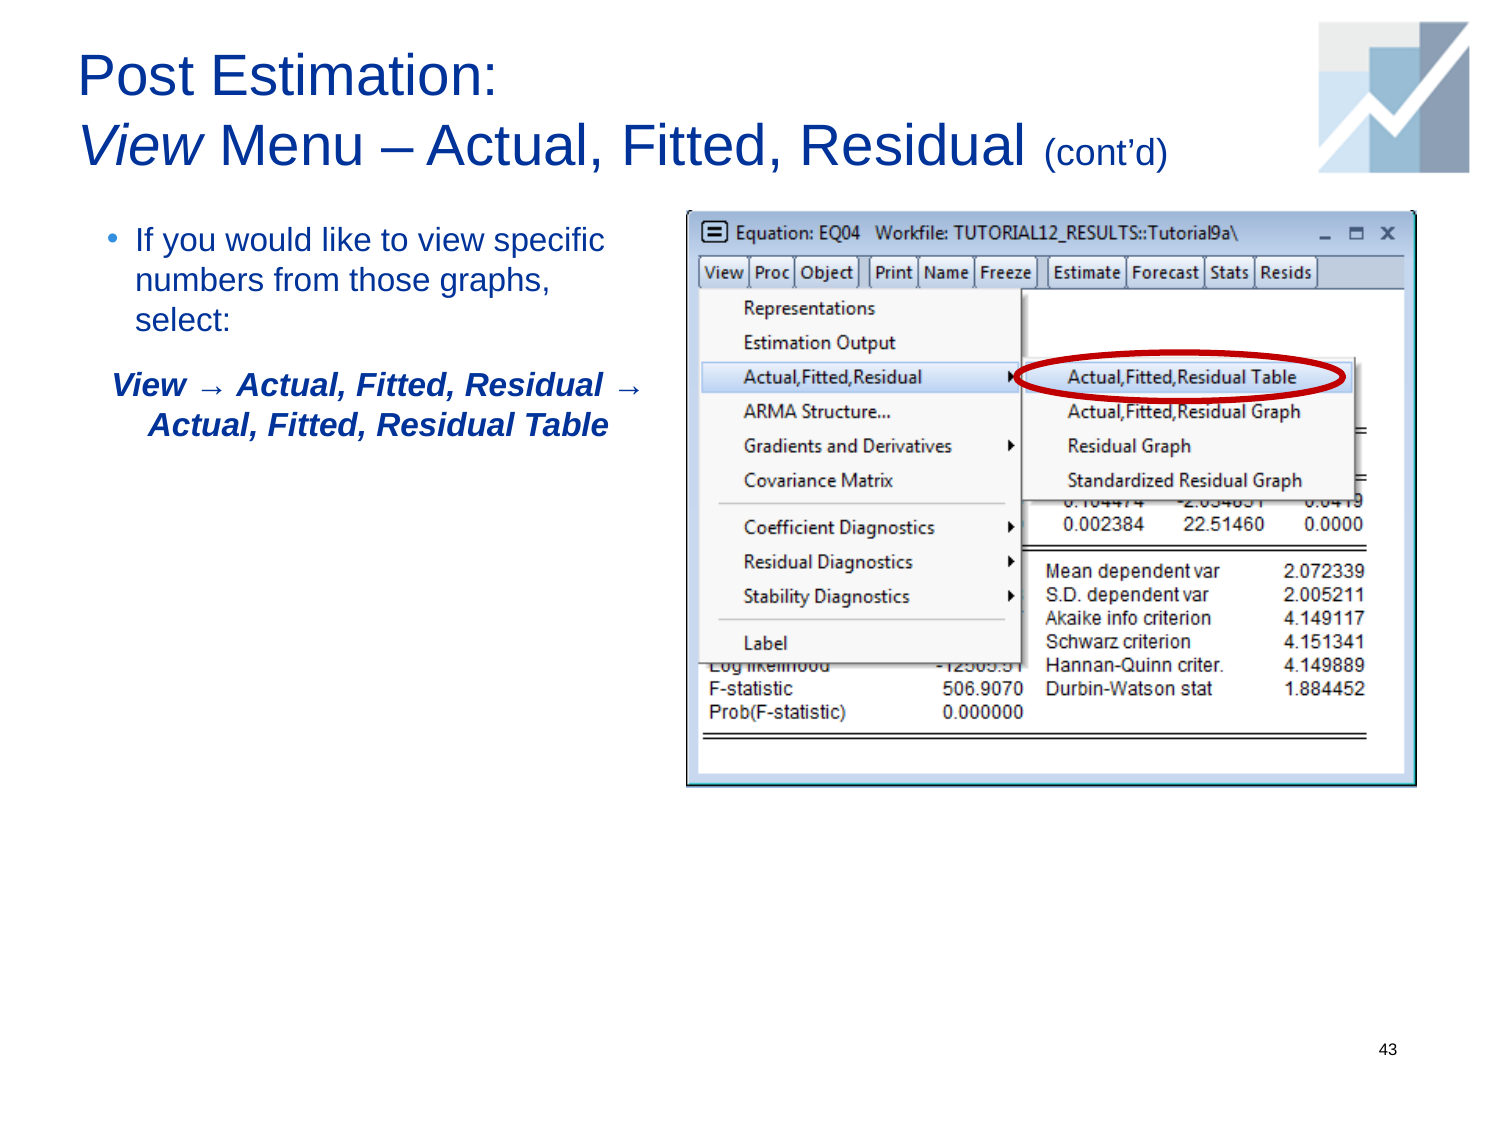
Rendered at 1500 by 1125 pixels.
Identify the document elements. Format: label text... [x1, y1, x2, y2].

title Post Estimation: View Menu – Actual, Fitted, Residual (cont’d) [62, 0, 1297, 185]
slide_number 43 [1262, 1015, 1413, 1067]
text_box If you would like to view specific numbers from those graphs, select: View → Actual, Fitted, Residual → Actual, Fitted, Residual Table [92, 210, 666, 867]
picture [686, 210, 1417, 788]
picture [1300, 11, 1479, 181]
